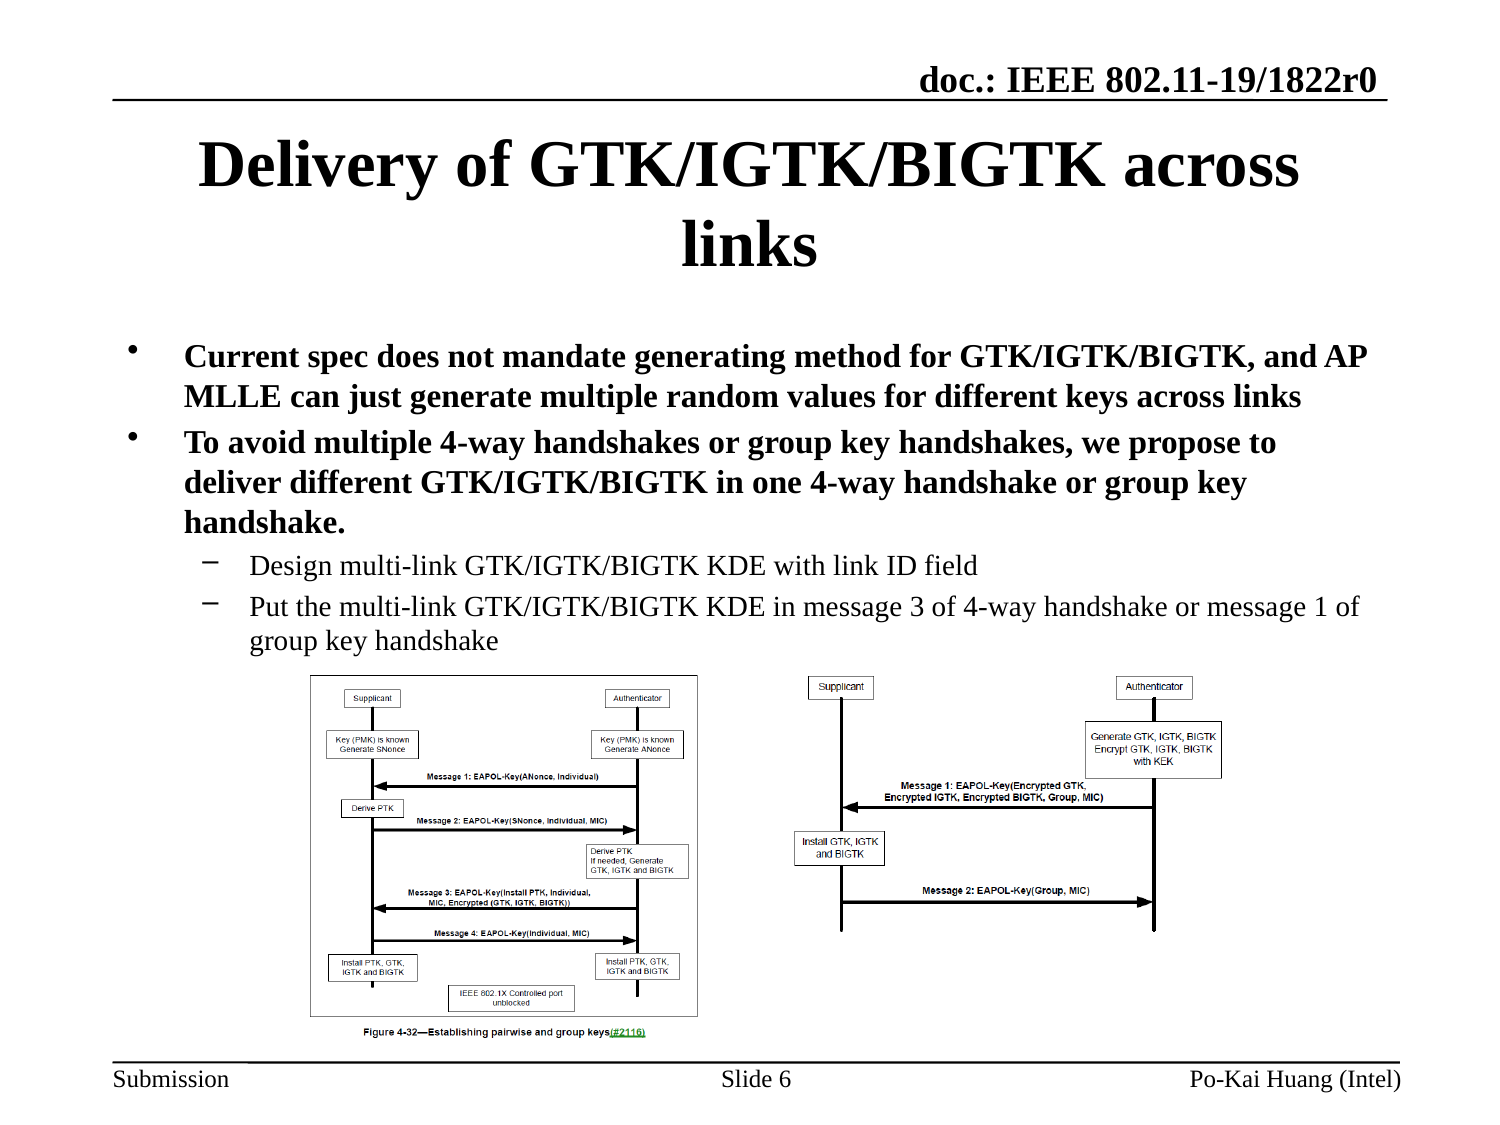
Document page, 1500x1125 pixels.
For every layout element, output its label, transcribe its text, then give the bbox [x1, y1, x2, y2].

slide_number Slide 6 [712, 1061, 800, 1093]
picture [299, 662, 714, 1045]
title Delivery of GTK/IGTK/BIGTK across links [112, 112, 1388, 288]
list Current spec does not mandate generating method for GTK/IGTK/BIGTK, and AP MLLE can just generate multiple random values for different keys across links To avoid multiple 4-way handshakes or group key handshakes, we propose to deliver different GTK/IGTK/BIGTK in one 4-way handshake or group key handshake. Design multi-link GTK/IGTK/BIGTK KDE with link ID field Put the multi-link GTK/IGTK/BIGTK KDE in message 3 of 4-way handshake or message 1 of group key handshake [112, 326, 1388, 1002]
picture [786, 660, 1231, 936]
footer Po-Kai Huang (Intel) [1186, 1061, 1402, 1093]
